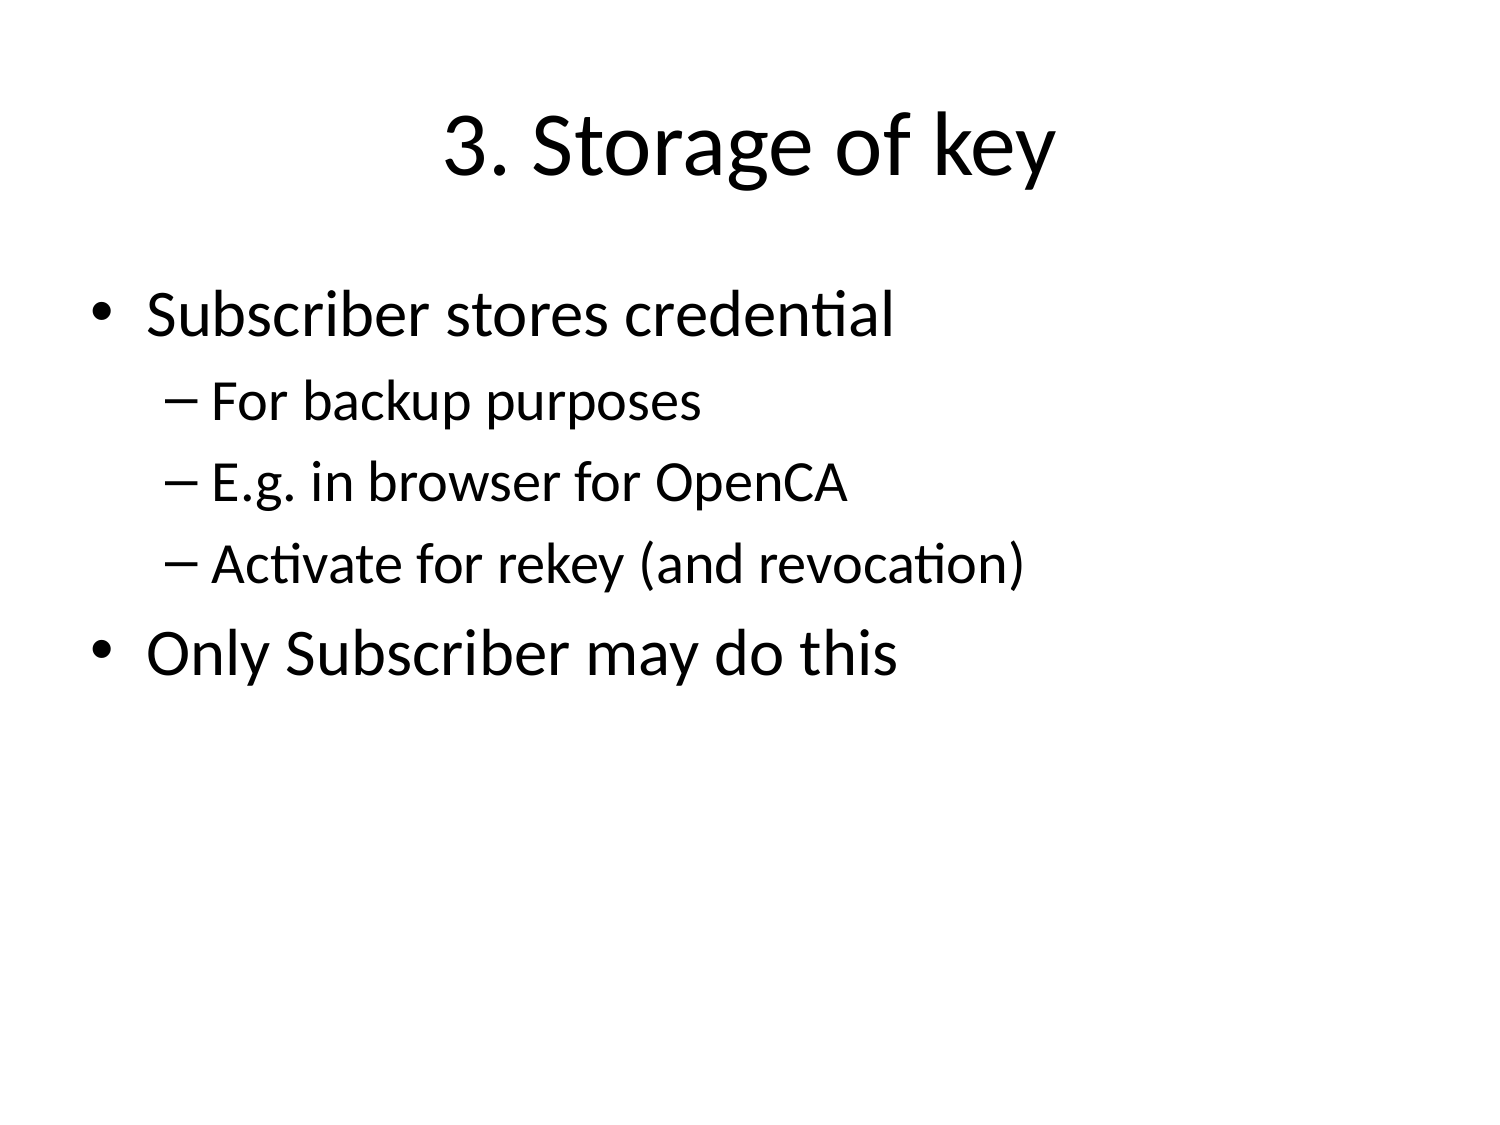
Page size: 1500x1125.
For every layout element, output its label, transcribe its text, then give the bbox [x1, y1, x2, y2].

title 3. Storage of key [75, 45, 1425, 233]
list Subscriber stores credential For backup purposes E.g. in browser for OpenCA Activate for rekey (and revocation) Only Subscriber may do this [75, 262, 1425, 1005]
